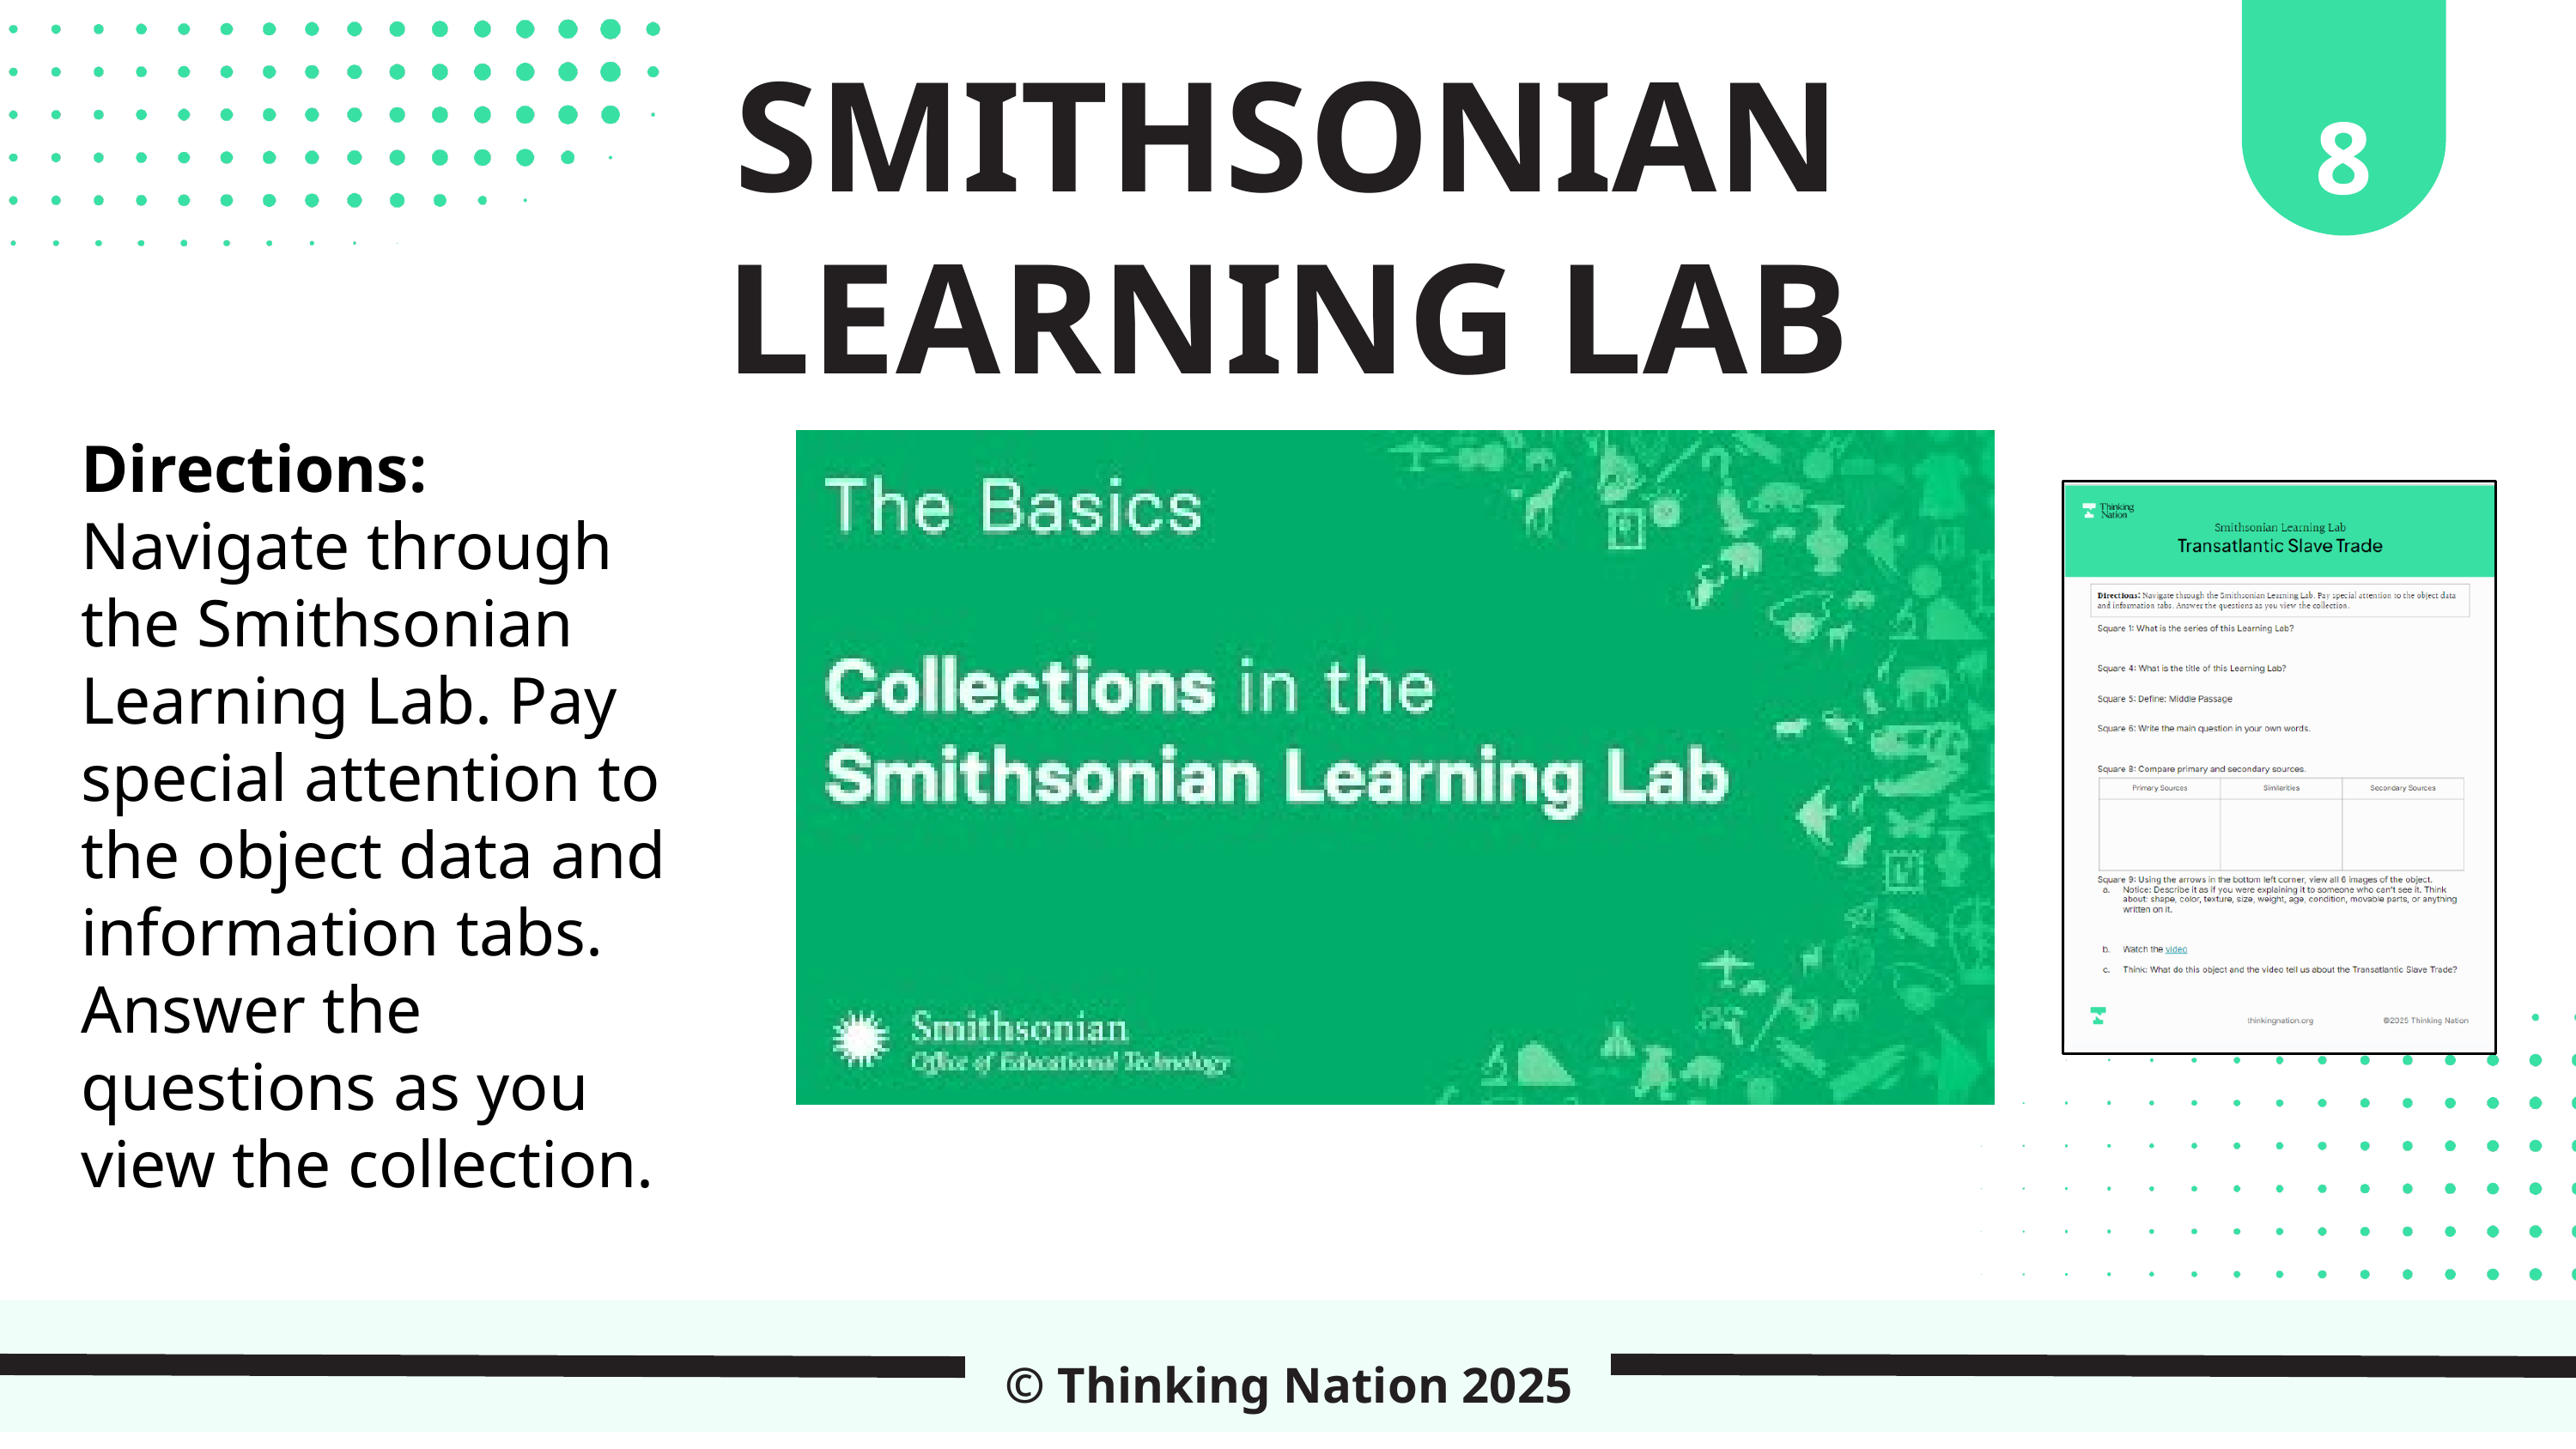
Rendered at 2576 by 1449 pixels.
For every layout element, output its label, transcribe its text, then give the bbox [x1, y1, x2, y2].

picture [796, 430, 1995, 1105]
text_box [2233, 0, 2455, 236]
text_box Directions: Navigate through the Smithsonian Learning Lab. Pay special attention to the object data and information tabs. Answer the questions as you view the collection. [68, 415, 726, 1208]
text_box [1938, 1013, 2576, 1299]
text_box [0, 1299, 2576, 1433]
text_box SMITHSONIAN LEARNING LAB [422, 39, 2154, 405]
picture [2063, 482, 2495, 1053]
text_box [0, 0, 660, 246]
